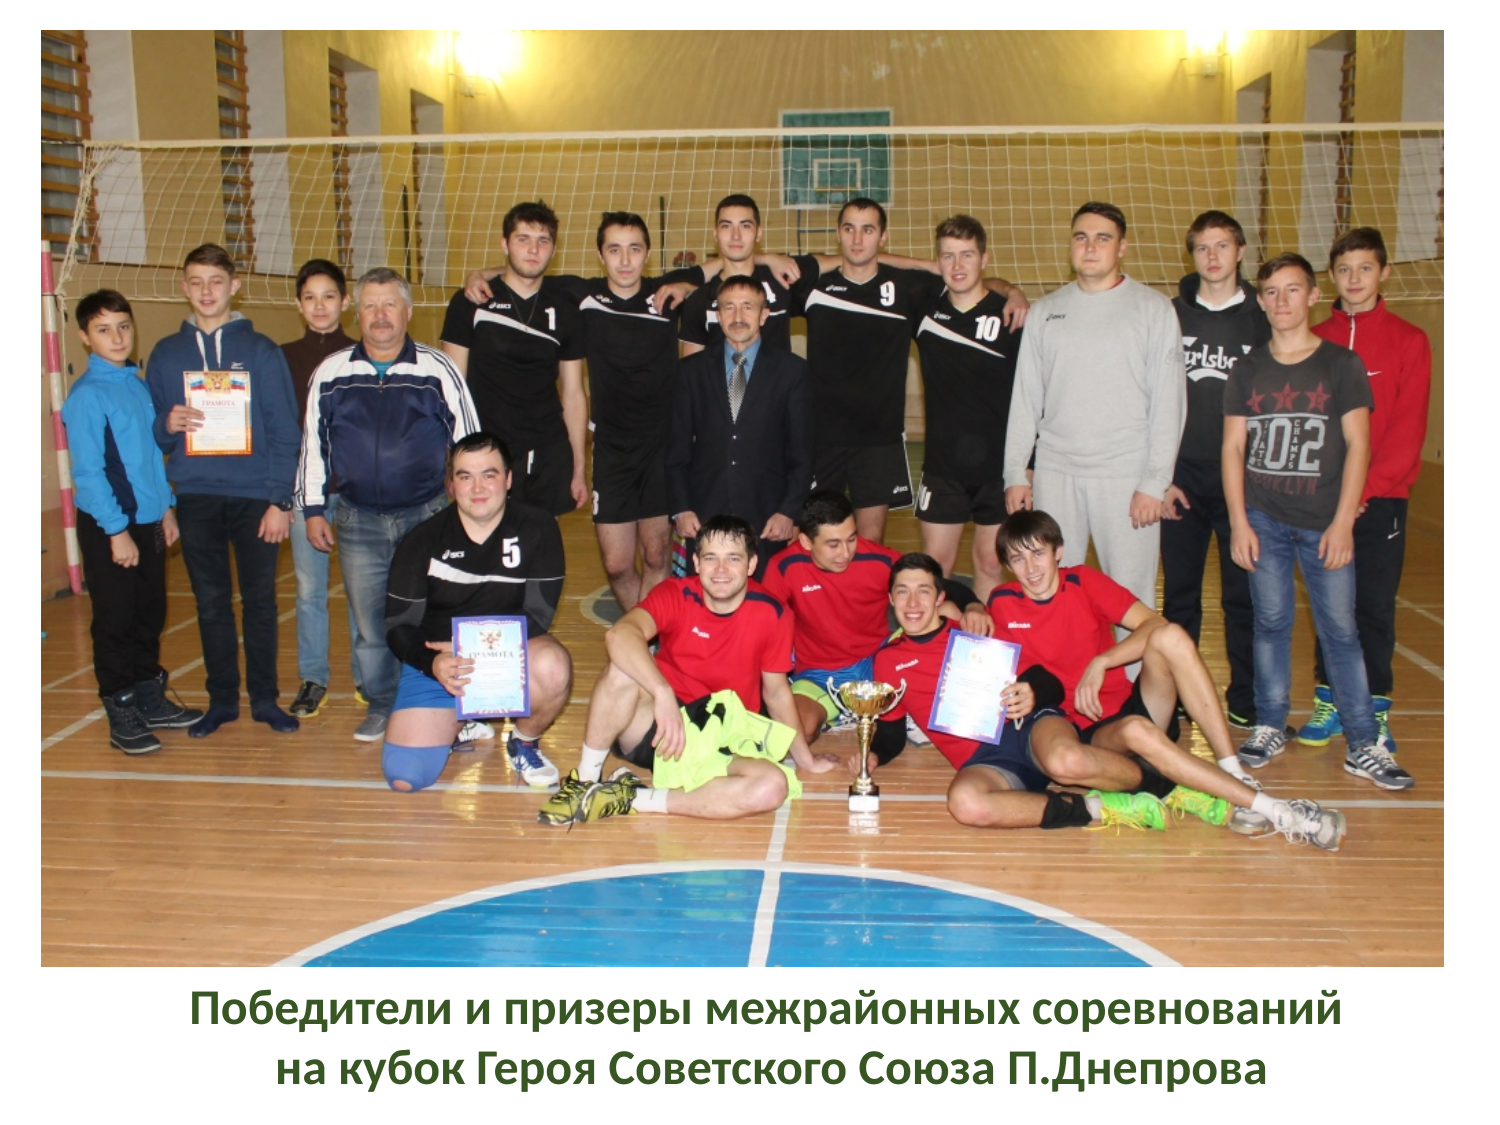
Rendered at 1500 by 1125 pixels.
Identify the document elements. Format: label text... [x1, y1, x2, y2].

text_box Победители и призеры межрайонных соревнований на кубок Героя Советского Союза П.Днепрова [100, 967, 1444, 1102]
picture [41, 30, 1444, 967]
